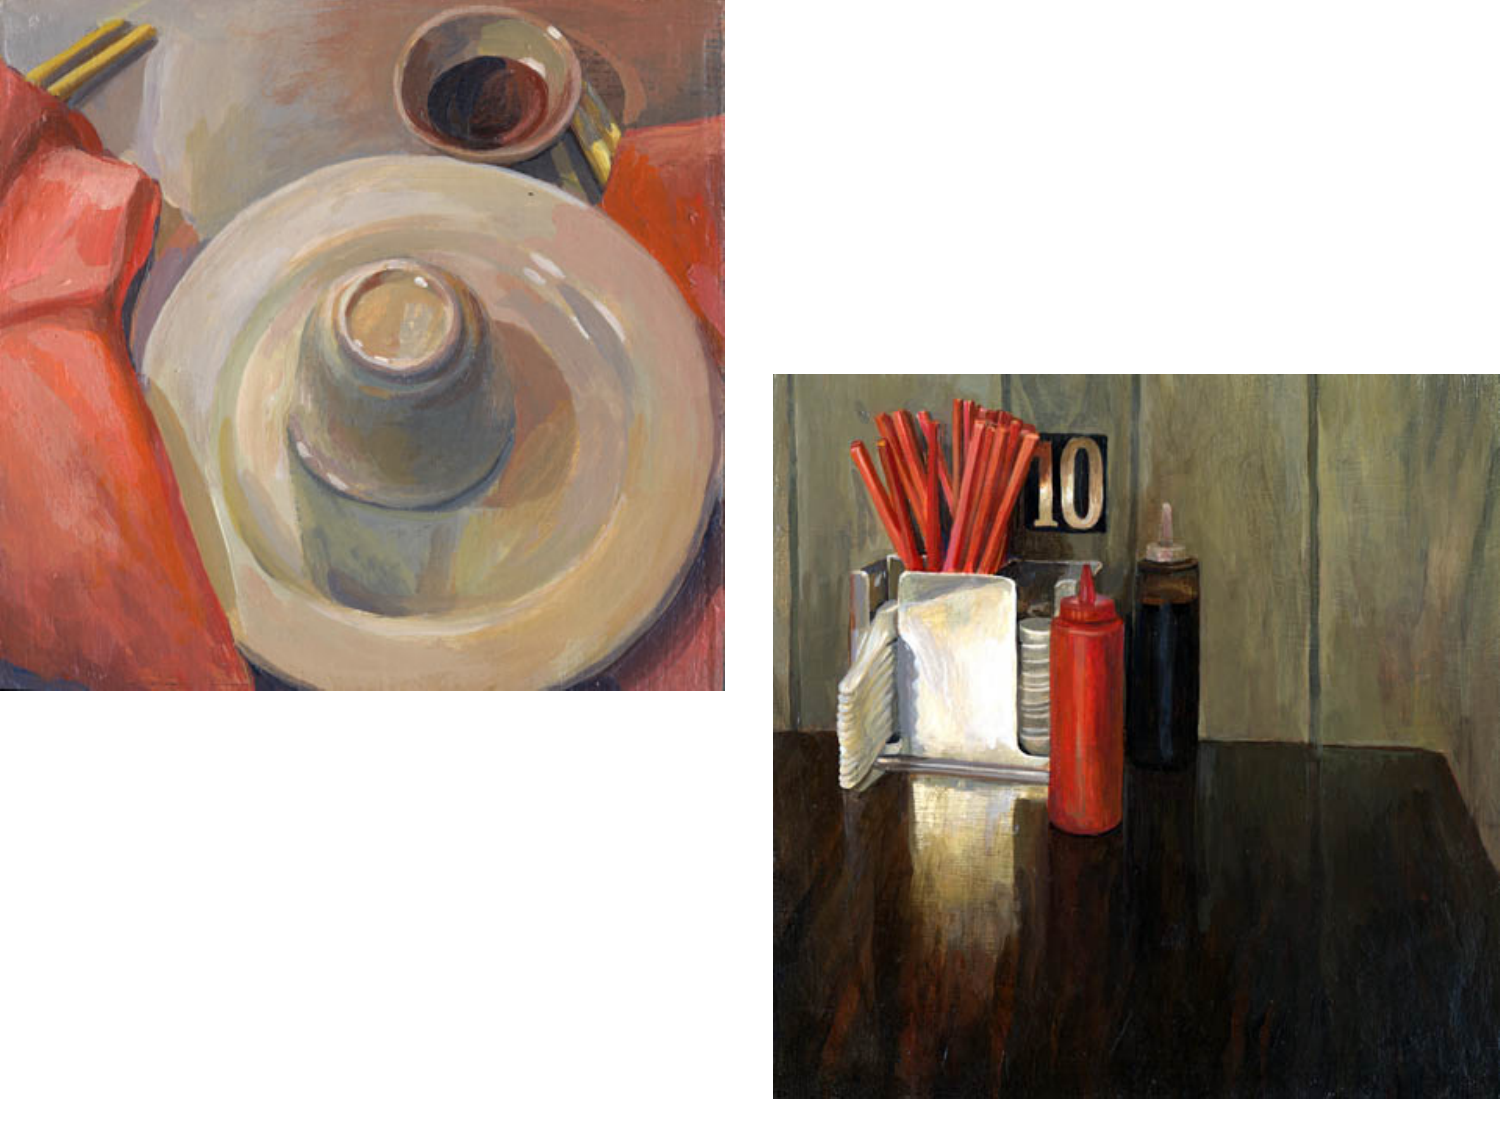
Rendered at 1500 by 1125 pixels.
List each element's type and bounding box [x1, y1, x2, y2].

picture [773, 374, 1500, 1099]
picture [0, 0, 726, 691]
